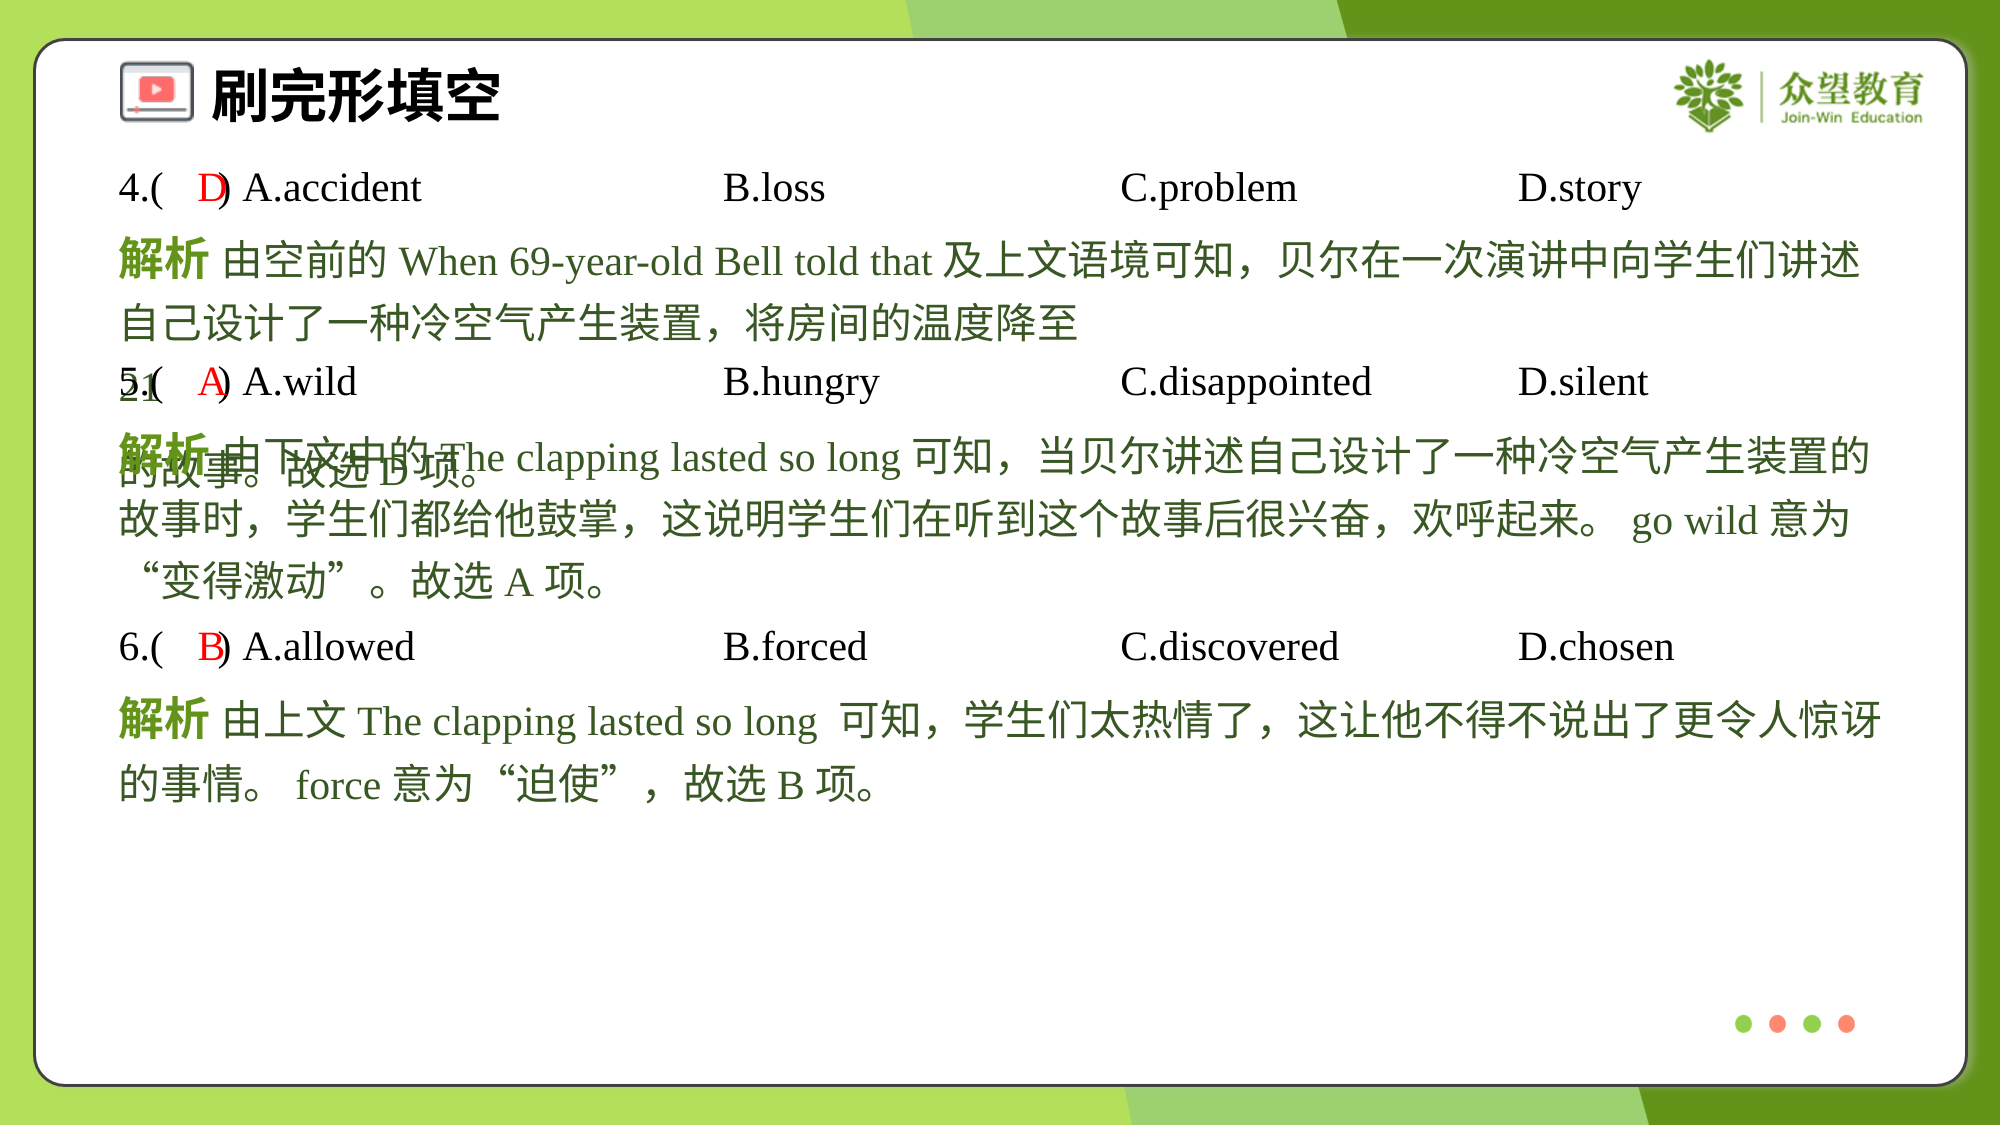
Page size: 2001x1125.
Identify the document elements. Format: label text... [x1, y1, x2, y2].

text_box 6.( ) A.allowed B.forced C.discovered D.chosen [231, 606, 1883, 664]
text_box B [192, 606, 231, 665]
text_box 6.( ) A.allowed B.forced C.discovered D.chosen [118, 606, 192, 664]
text_box A [192, 341, 233, 400]
text_box 5.( ) A.wild B.hungry C.disappointed D.silent [118, 341, 192, 399]
text_box D [192, 146, 233, 205]
text_box 4.( ) A.accident B.loss C.problem D.story [233, 146, 1883, 204]
picture [0, 0, 2000, 1125]
text_box 解析 由上文The clapping lasted so long 可知，学生们太热情了，这让他不得不说出了更令人惊讶的事情。force意为“迫使”，故选B项。 [118, 676, 1883, 803]
text_box 5.( ) A.wild B.hungry C.disappointed D.silent [233, 341, 1883, 399]
text_box 解析 由下文中的The clapping lasted so long可知，当贝尔讲述自己设计了一种冷空气产生装置的故事时，学生们都给他鼓掌，这说明学生们在听到这个故事后很兴奋，欢呼起来。go wild意为“变得激动”。故选A项。 [118, 411, 1883, 601]
text_box 4.( ) A.accident B.loss C.problem D.story [118, 146, 192, 204]
